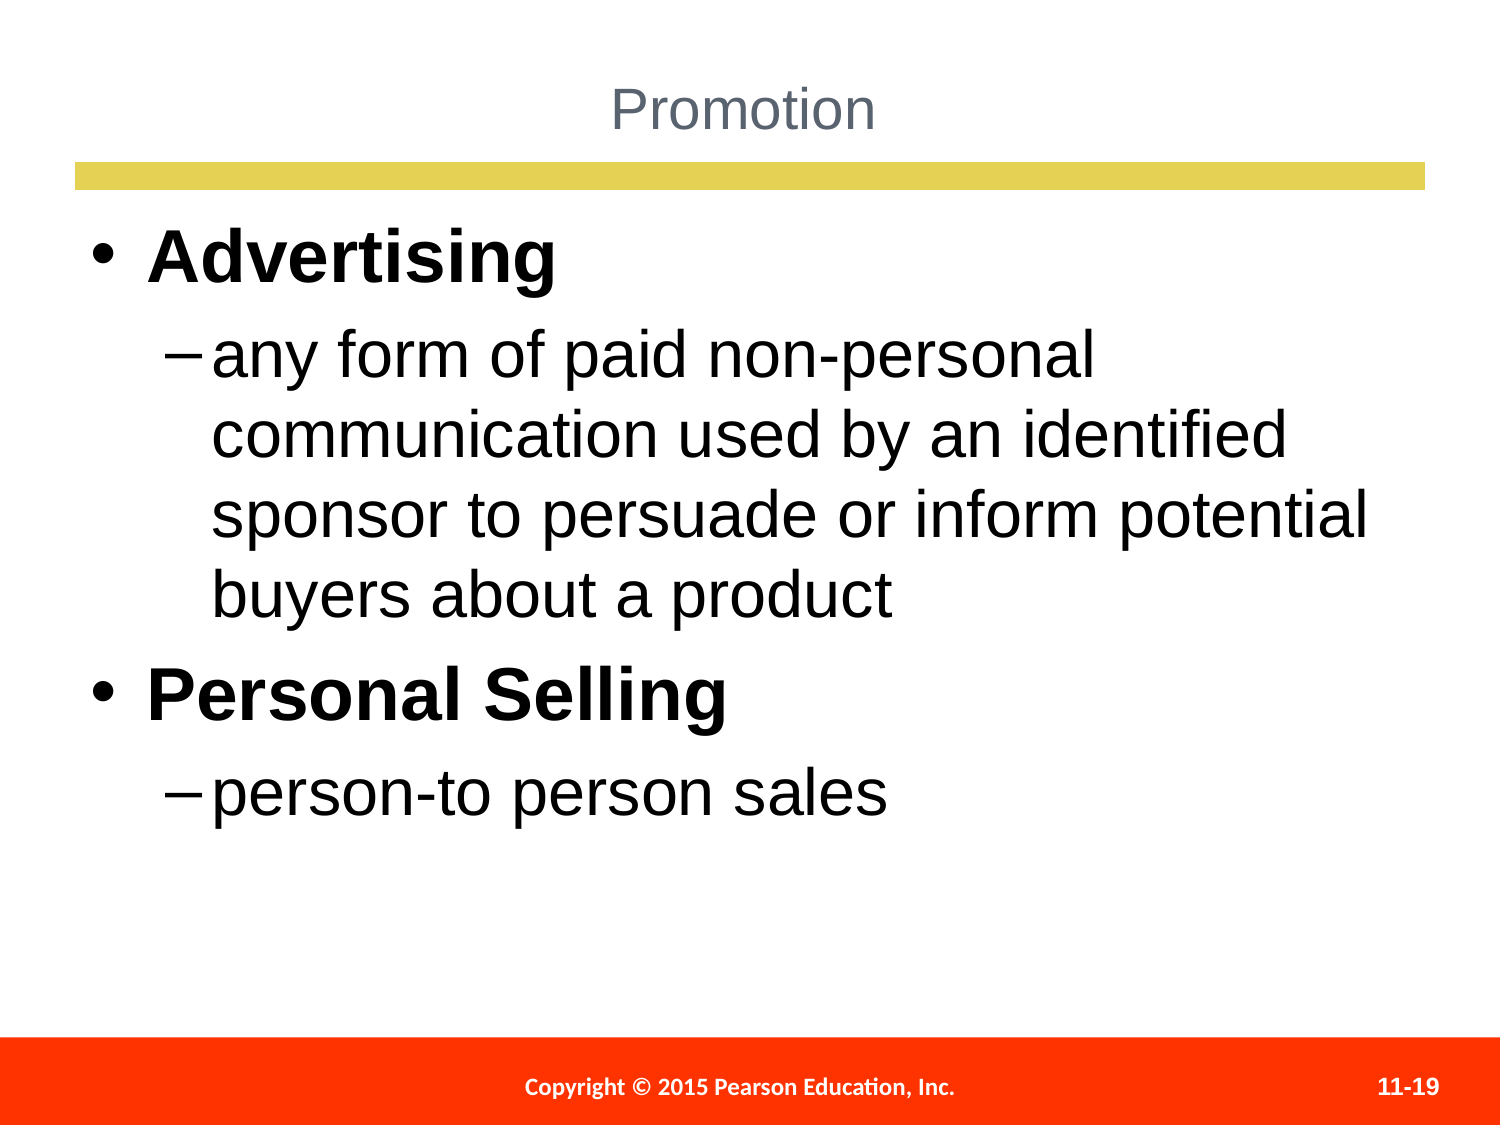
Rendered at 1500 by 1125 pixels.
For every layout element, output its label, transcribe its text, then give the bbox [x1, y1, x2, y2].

list Advertising any form of paid non-personal communication used by an identified sponsor to persuade or inform potential buyers about a product Personal Selling person-to person sales [74, 199, 1426, 1006]
title Promotion [49, 12, 1438, 201]
